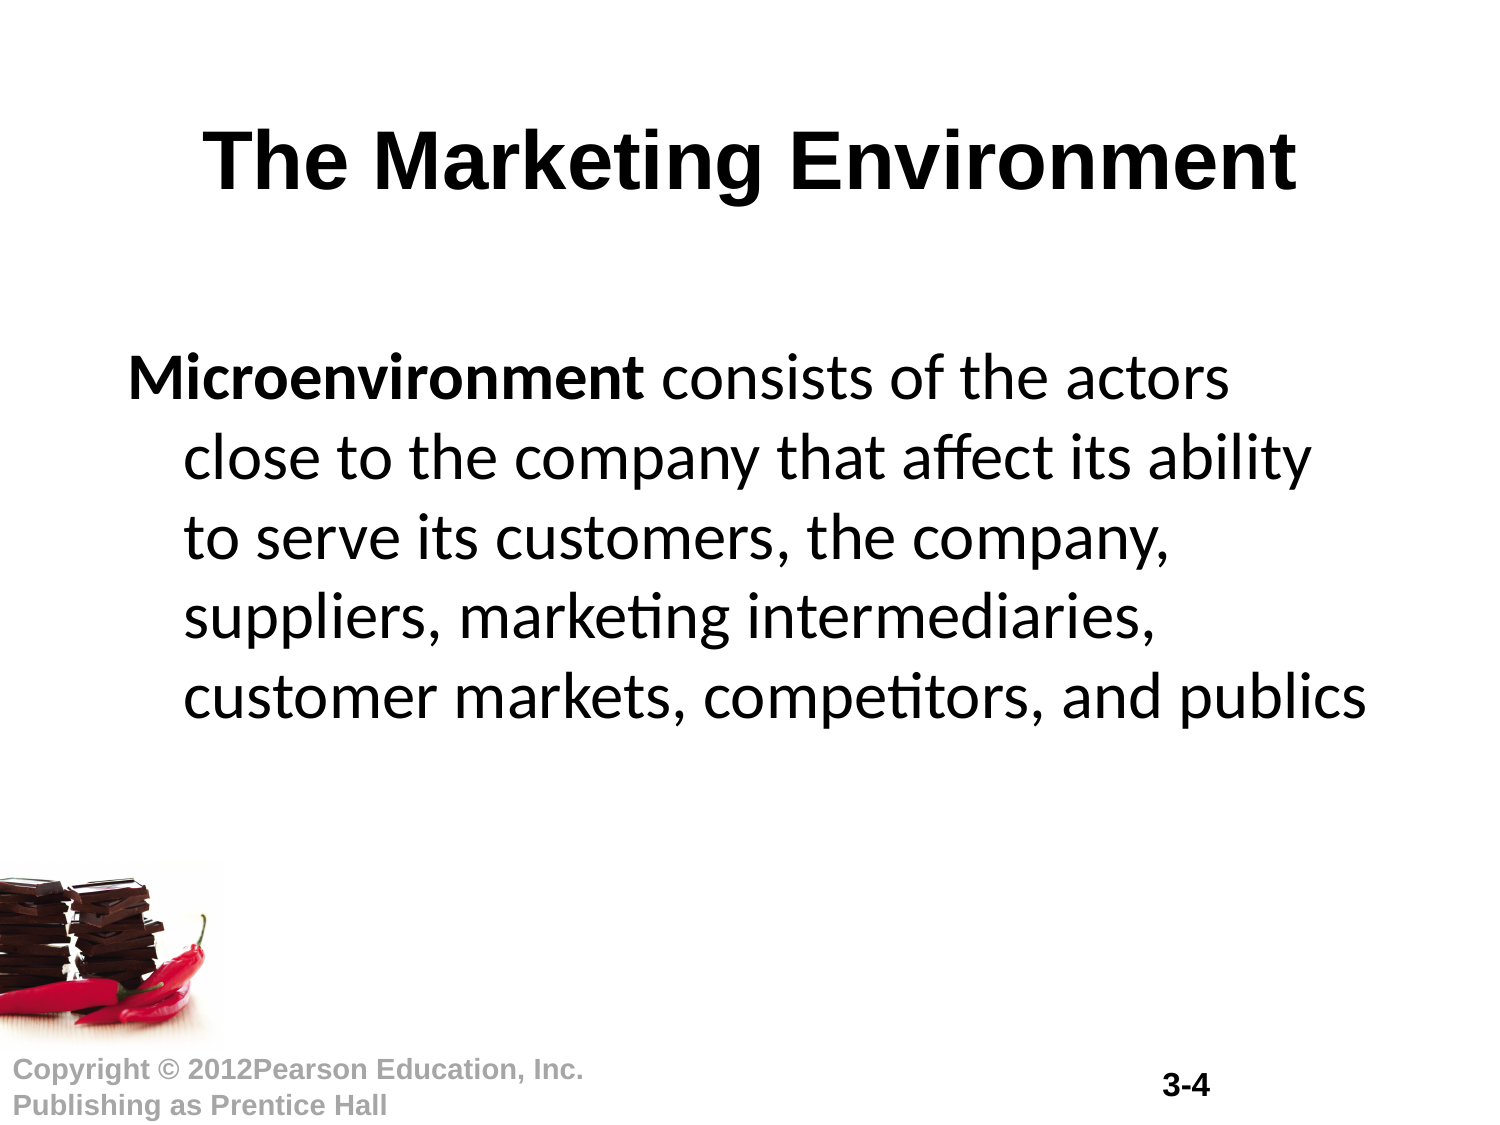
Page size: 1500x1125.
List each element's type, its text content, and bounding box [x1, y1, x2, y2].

picture [0, 862, 225, 1050]
list Microenvironment consists of the actors close to the company that affect its ability to serve its customers, the company, suppliers, marketing intermediaries, customer markets, competitors, and publics [112, 324, 1388, 1001]
title The Marketing Environment [112, 37, 1388, 226]
